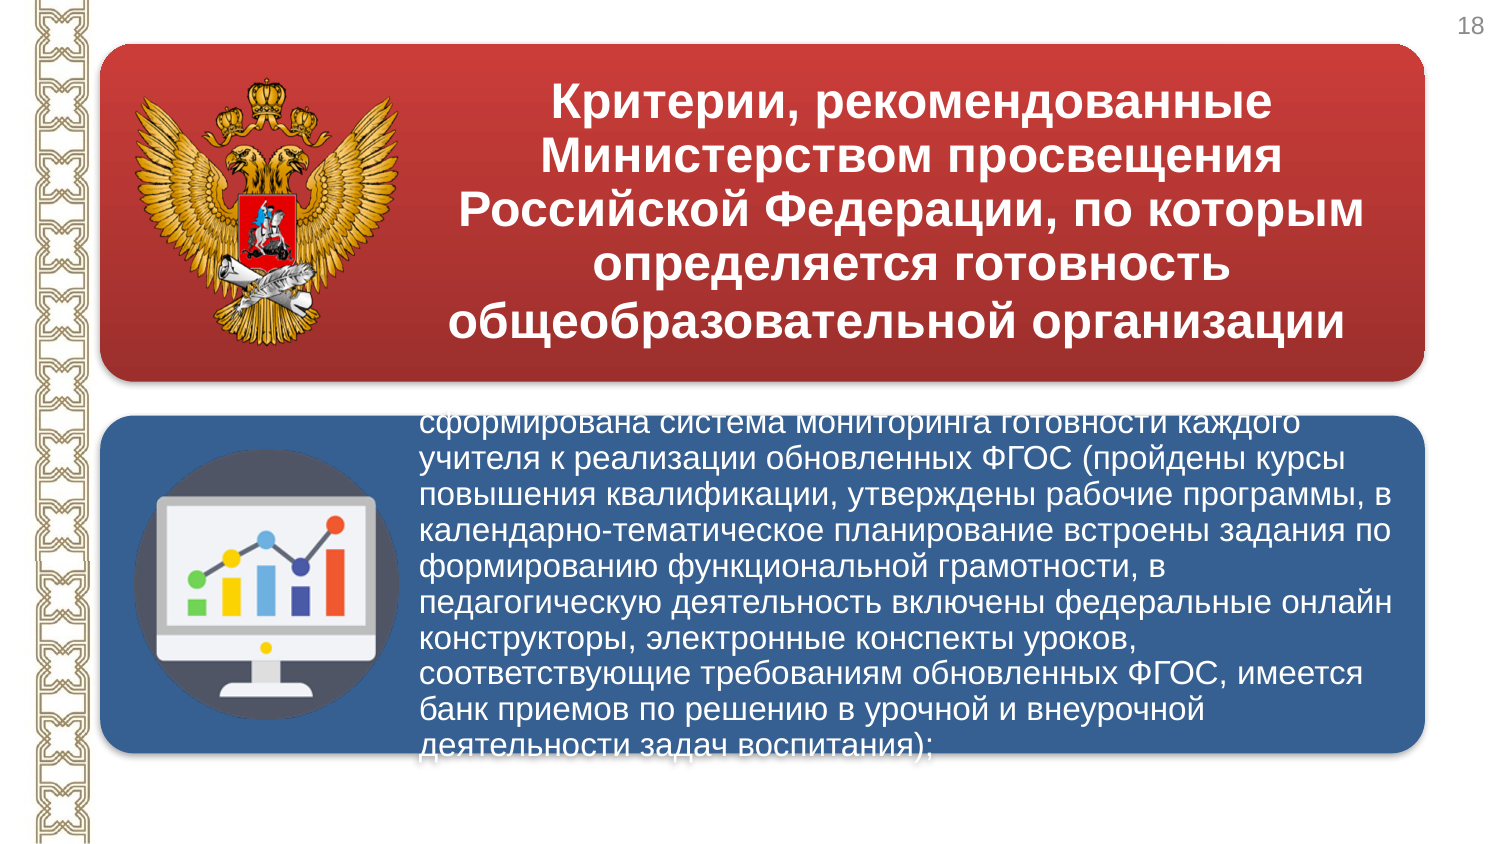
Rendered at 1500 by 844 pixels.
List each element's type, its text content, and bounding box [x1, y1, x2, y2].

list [99, 43, 1426, 754]
picture [0, 0, 1500, 844]
slide_number 18 [1149, 1, 1500, 47]
